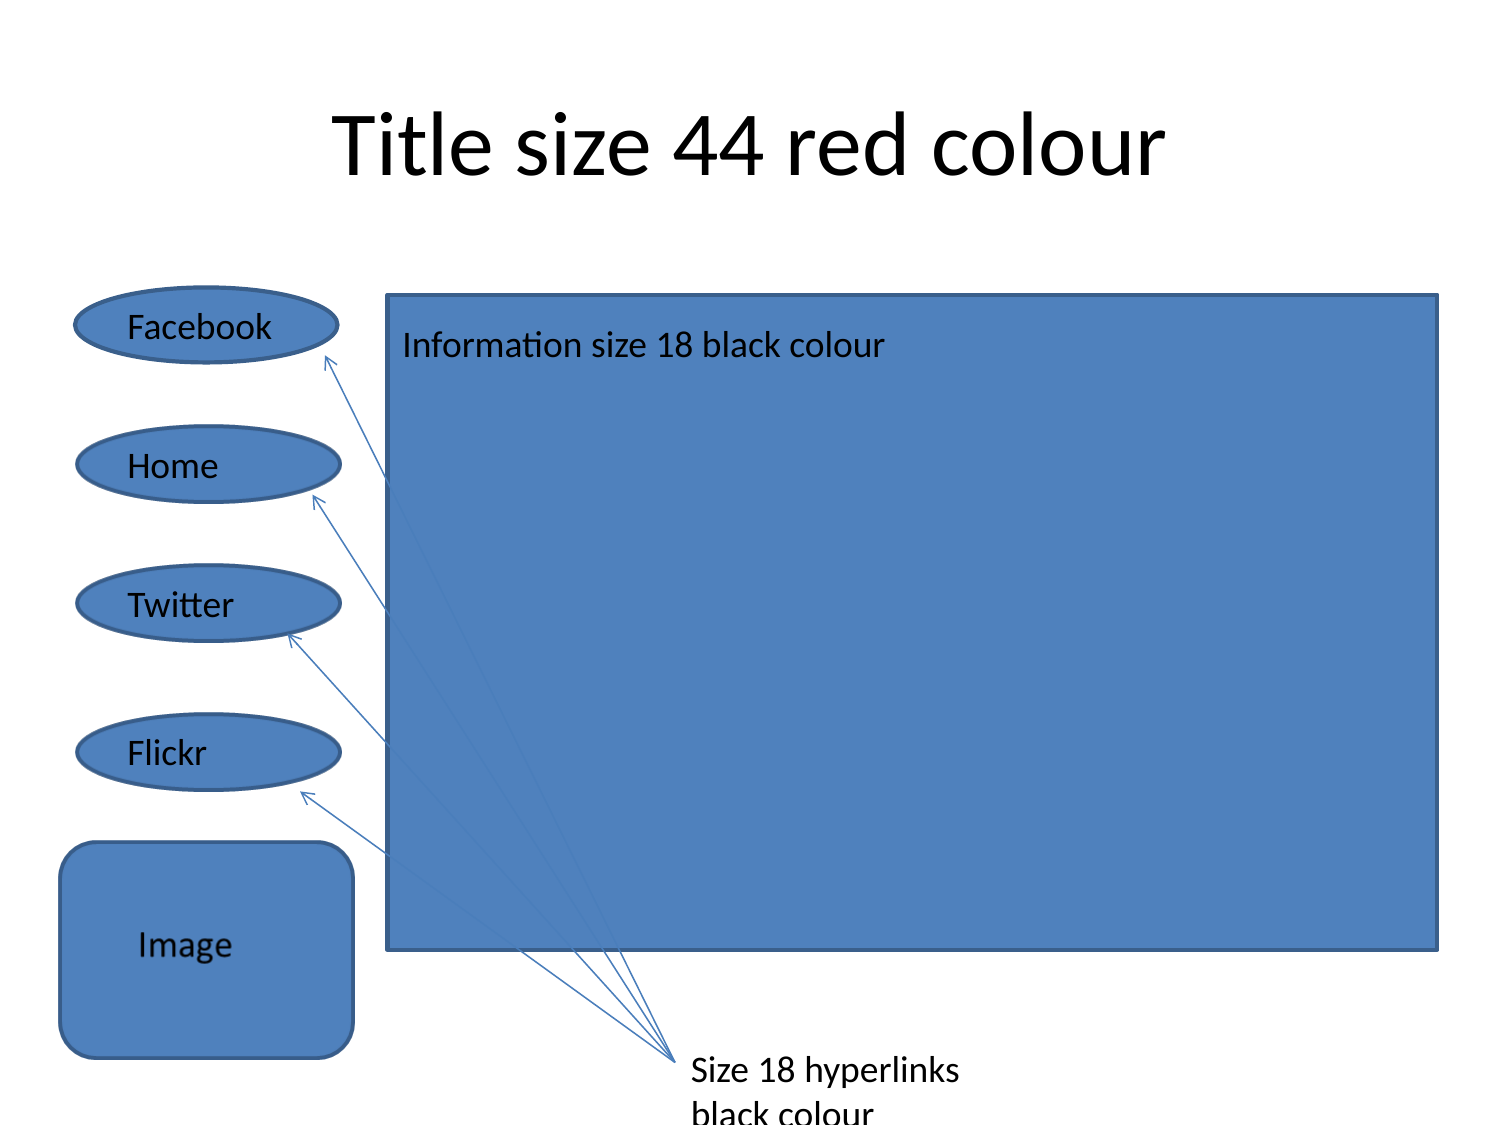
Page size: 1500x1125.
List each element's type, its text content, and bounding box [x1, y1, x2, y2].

text_box [325, 306, 340, 344]
text_box [118, 355, 294, 365]
picture [57, 840, 355, 1060]
text_box Facebook [112, 294, 325, 355]
text_box Information size 18 black colour [387, 312, 1075, 373]
text_box [72, 296, 112, 354]
text_box [385, 293, 1439, 952]
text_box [324, 355, 676, 1063]
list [74, 424, 319, 505]
text_box [122, 285, 291, 294]
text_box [287, 633, 307, 838]
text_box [312, 494, 319, 838]
picture [74, 712, 287, 792]
title Title size 44 red colour [75, 45, 1425, 233]
picture [74, 563, 312, 643]
text_box Size 18 hyperlinks black colour [676, 1037, 977, 1125]
